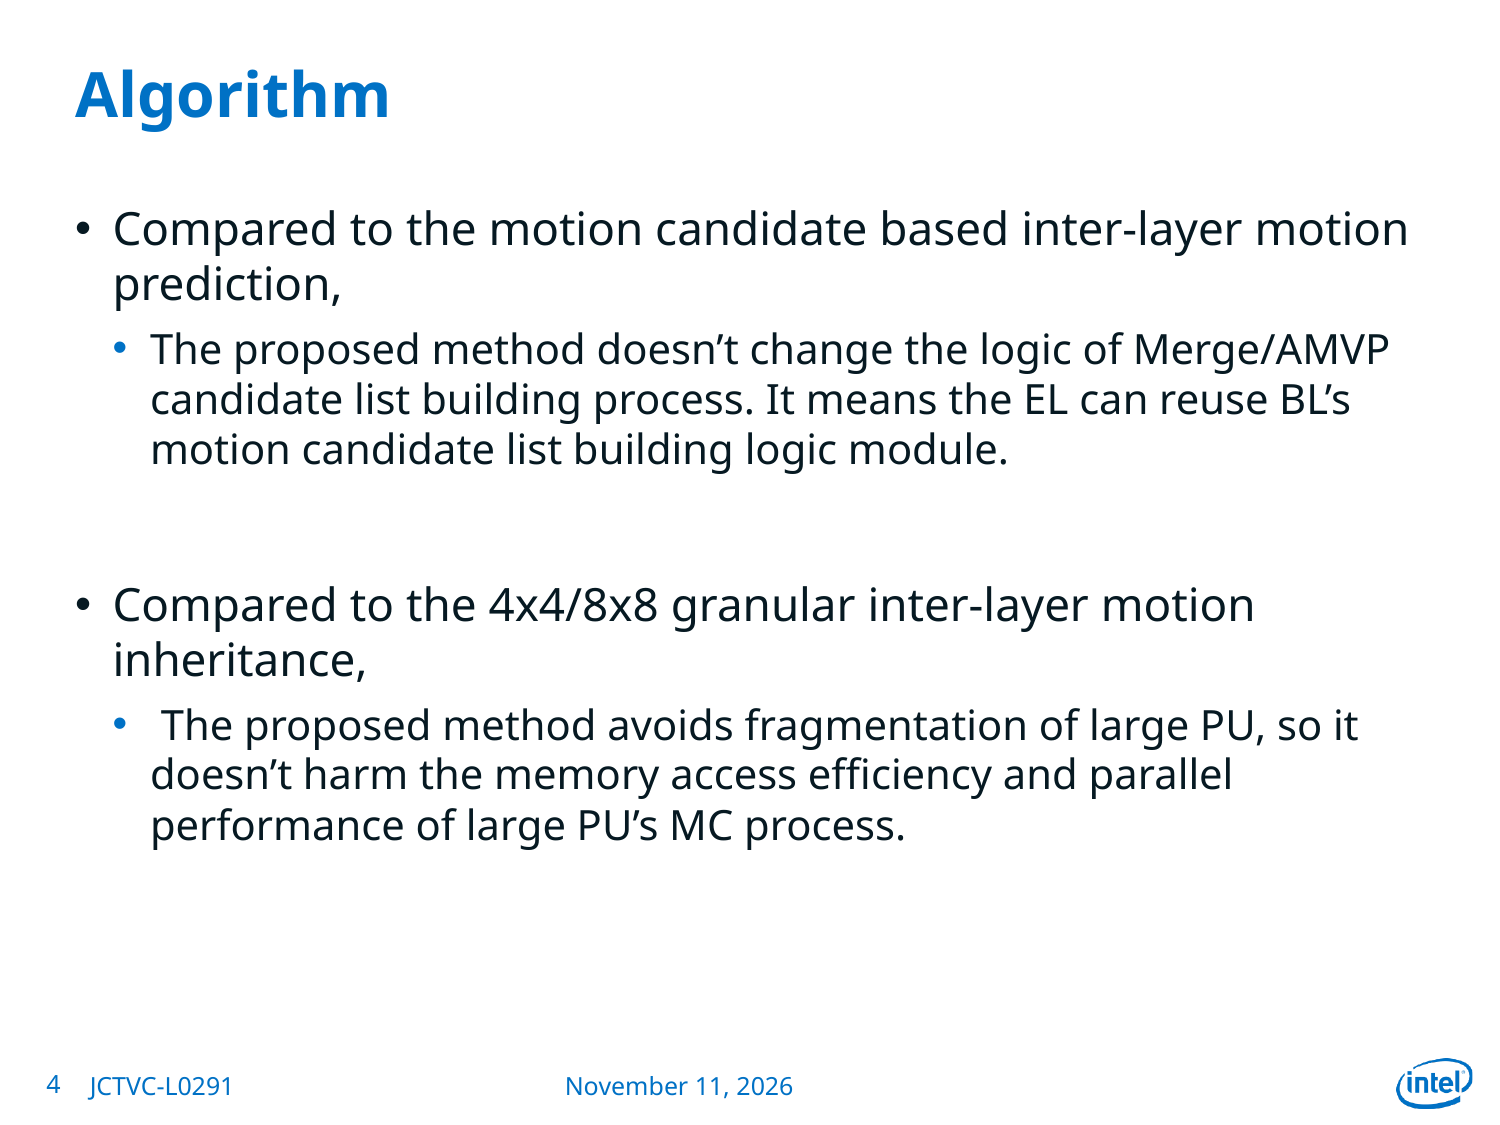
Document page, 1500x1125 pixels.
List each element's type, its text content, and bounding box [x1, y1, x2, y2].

slide_number 4 [0, 1062, 75, 1109]
picture [1396, 1058, 1473, 1109]
title Algorithm [75, 67, 1425, 175]
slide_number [549, 1062, 844, 1109]
list Compared to the motion candidate based inter-layer motion prediction, The proposed method doesn’t change the logic of Merge/AMVP candidate list building process. It means the EL can reuse BL’s motion candidate list building logic module. Compared to the 4x4/8x8 granular inter-layer motion inheritance, The proposed method avoids fragmentation of large PU, so it doesn’t harm the memory access efficiency and parallel performance of large PU’s MC process. [75, 200, 1425, 1038]
footer JCTVC-L0291 [75, 1062, 549, 1109]
